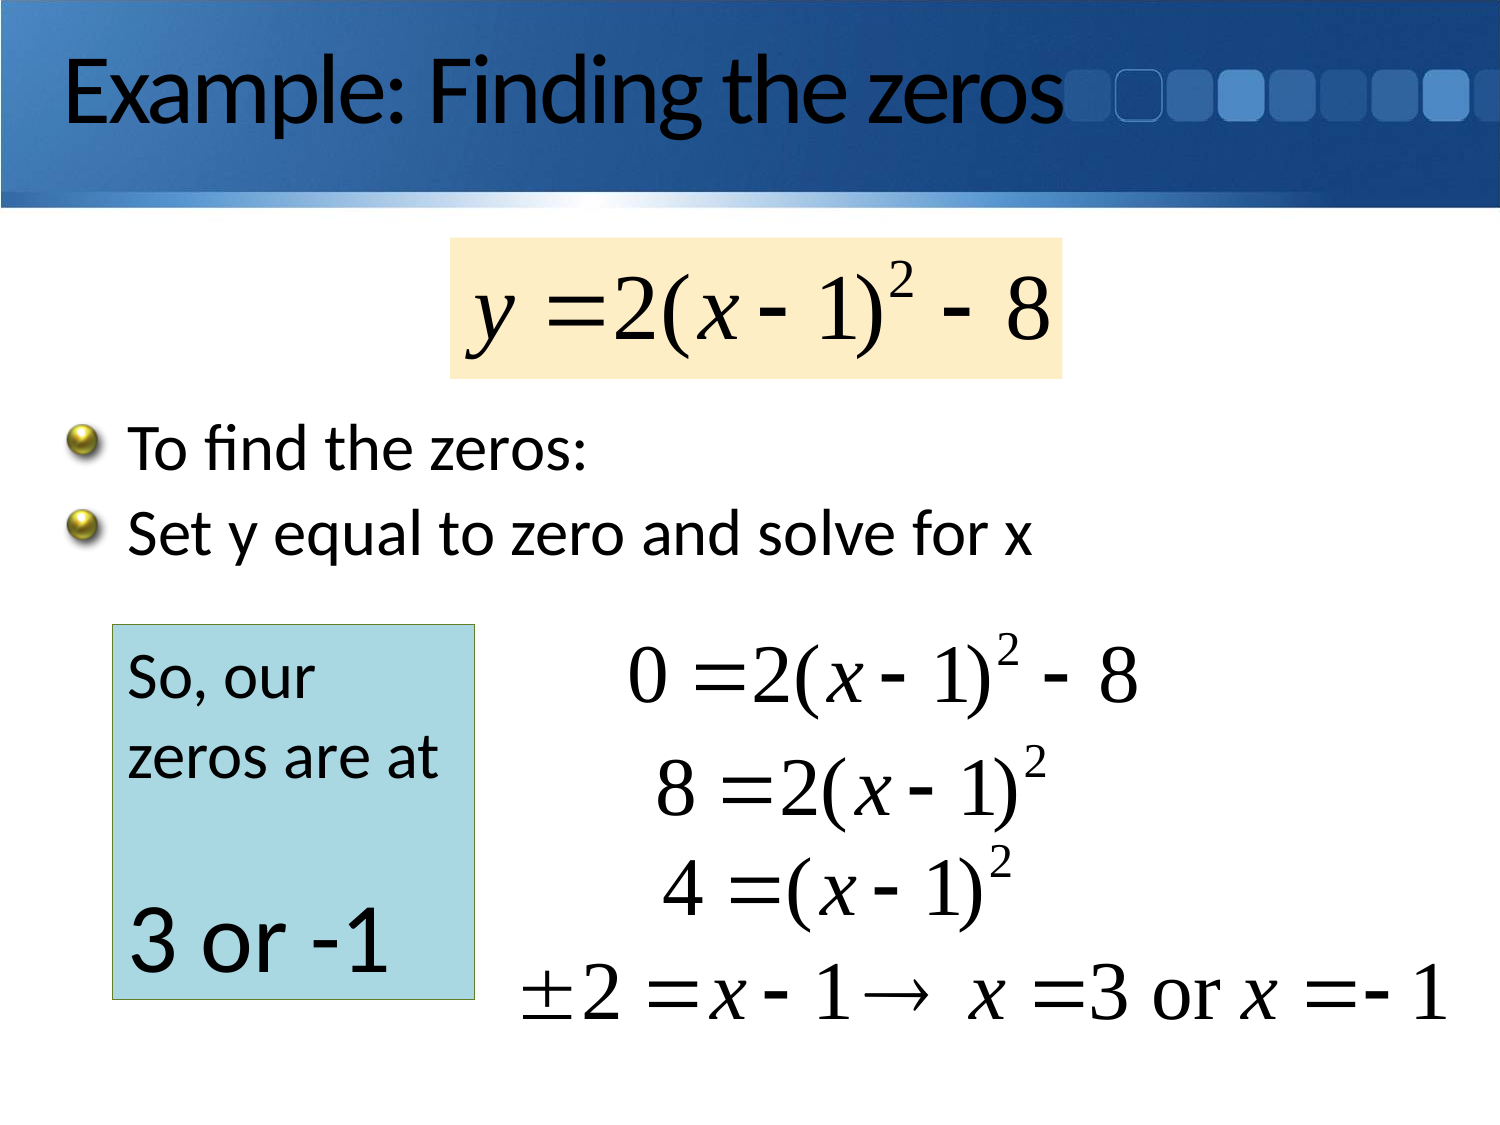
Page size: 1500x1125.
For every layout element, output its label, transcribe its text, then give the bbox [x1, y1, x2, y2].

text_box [501, 942, 1462, 1055]
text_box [649, 824, 1026, 942]
picture [0, 0, 1500, 1125]
list To find the zeros: Set y equal to zero and solve for x [62, 412, 1438, 575]
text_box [615, 612, 1151, 738]
text_box So, our zeros are at 3 or -1 [112, 624, 475, 1000]
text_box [449, 237, 1063, 380]
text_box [646, 724, 1064, 851]
title Example: Finding the zeros [62, 37, 1438, 147]
